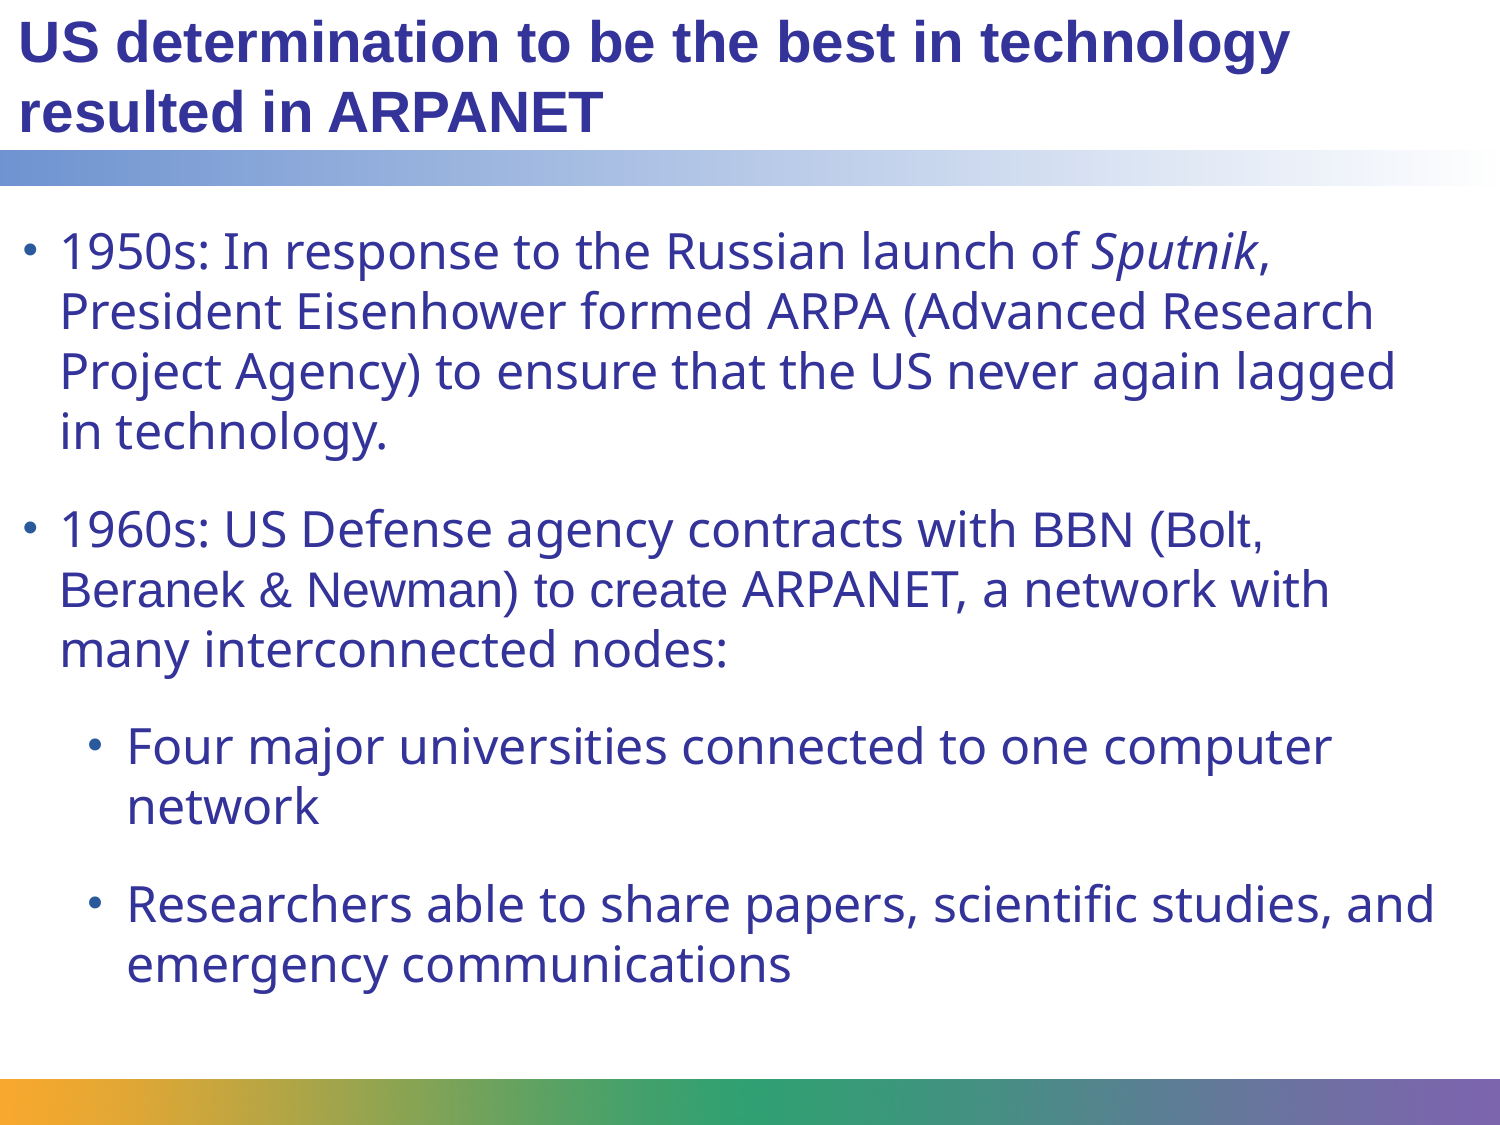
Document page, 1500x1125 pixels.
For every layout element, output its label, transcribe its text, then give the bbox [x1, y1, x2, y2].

picture [0, 1079, 1500, 1125]
title US determination to be the best in technology resulted in ARPANET [3, 4, 1500, 143]
text_box 1950s: In response to the Russian launch of Sputnik, President Eisenhower formed ARPA (Advanced Research Project Agency) to ensure that the US never again lagged in technology. 1960s: US Defense agency contracts with BBN (Bolt, Beranek & Newman) to create ARPANET, a network with many interconnected nodes: Four major universities connected to one computer network Researchers able to share papers, scientific studies, and emergency communications [6, 212, 1459, 1000]
